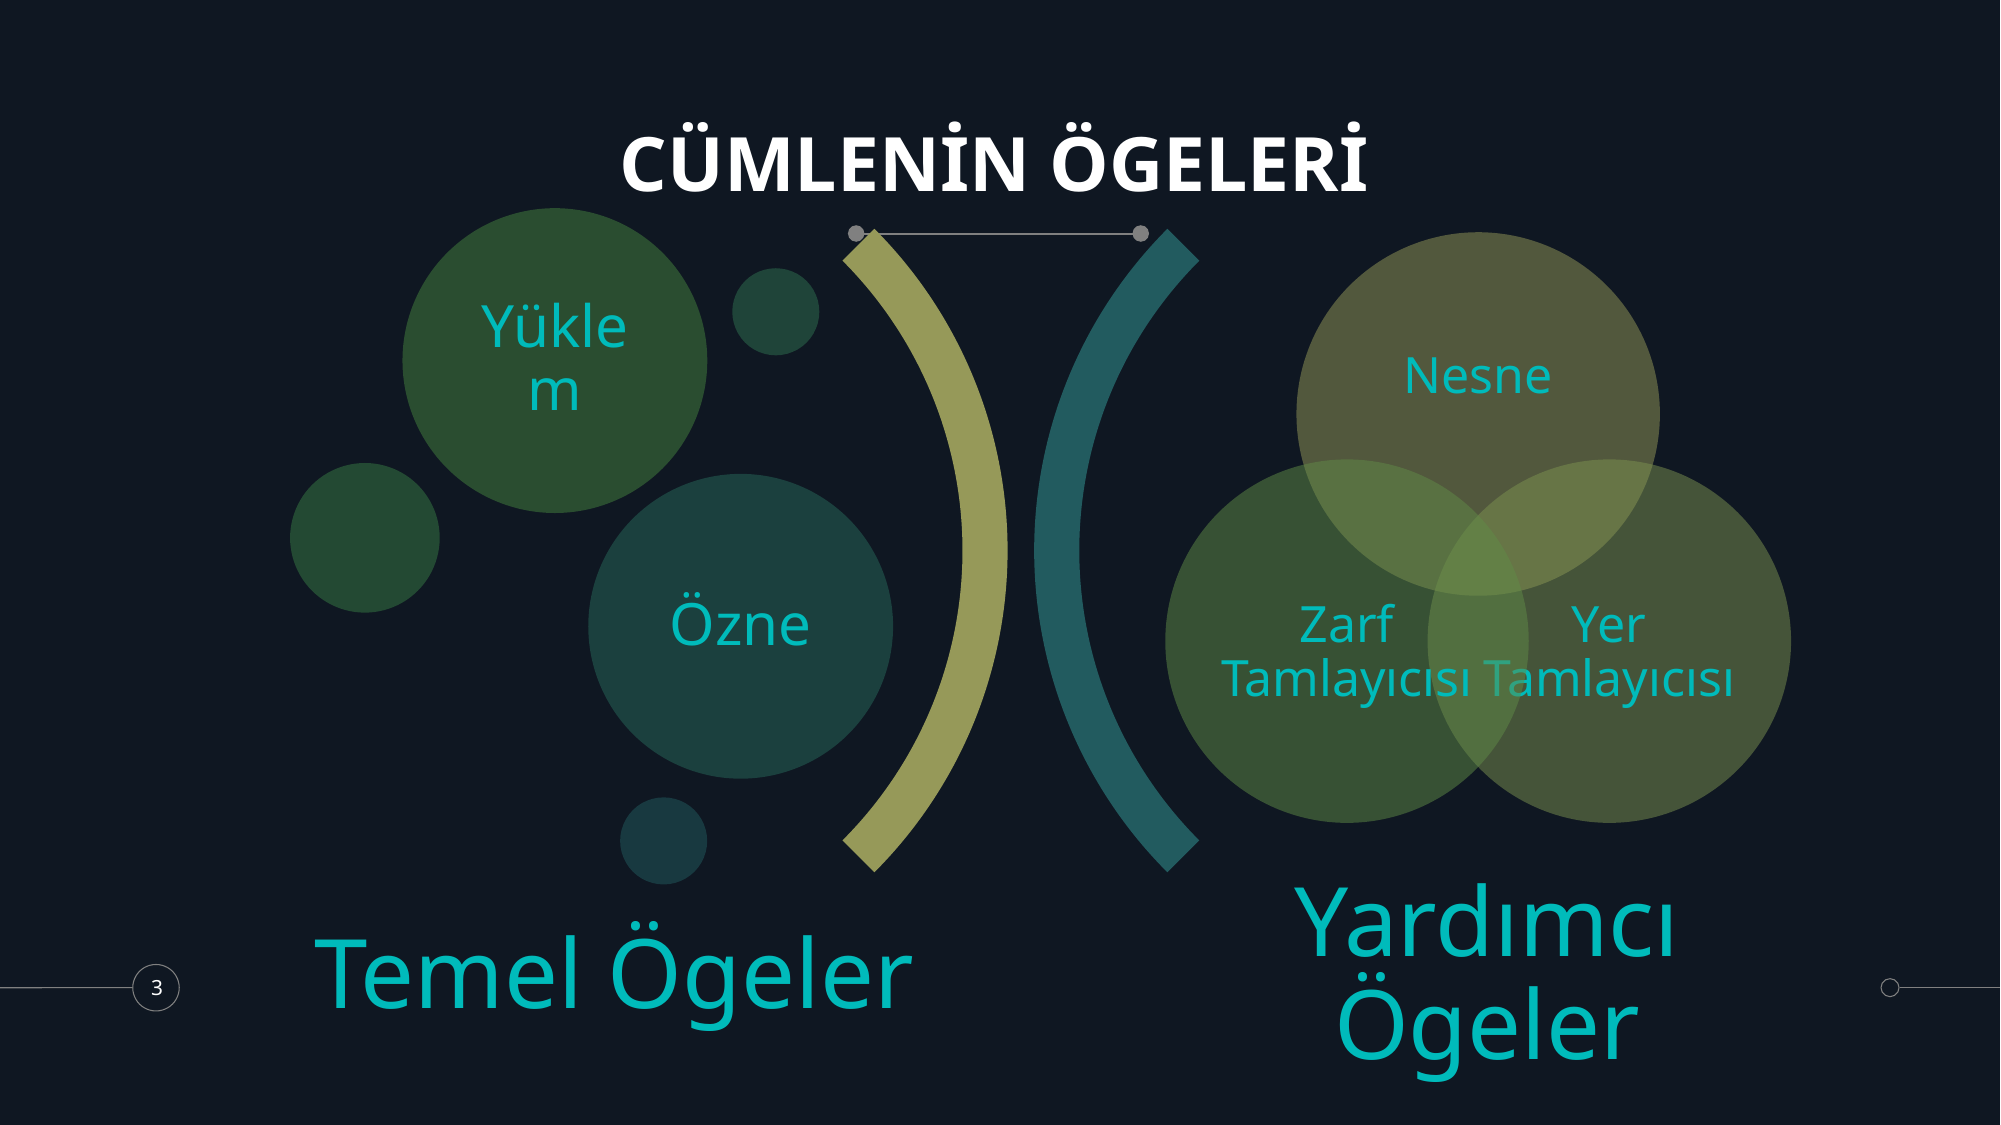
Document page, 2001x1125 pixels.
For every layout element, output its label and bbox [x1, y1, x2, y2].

text_box [97, 68, 1945, 1096]
